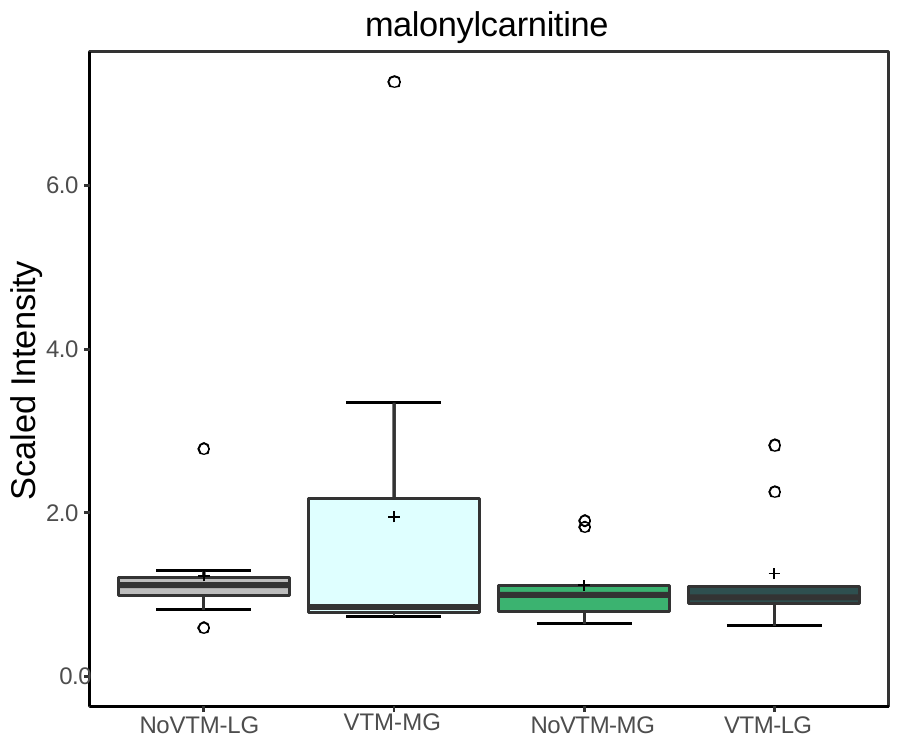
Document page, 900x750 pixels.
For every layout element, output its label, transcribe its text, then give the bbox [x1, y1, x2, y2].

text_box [83, 50, 891, 713]
text_box 6.0 [44, 167, 78, 199]
text_box 4.0 [45, 331, 78, 363]
slide_number NoVTM-LG [137, 721, 270, 750]
text_box VTM-LG [722, 721, 822, 738]
text_box Scaled Intensity [1, 256, 45, 503]
text_box 2.0 [44, 495, 78, 526]
text_box malonylcarnitine [362, 0, 616, 44]
text_box VTM-MG [341, 721, 443, 736]
text_box NoVTM-MG [528, 721, 661, 738]
footer 0.0 [57, 661, 95, 750]
